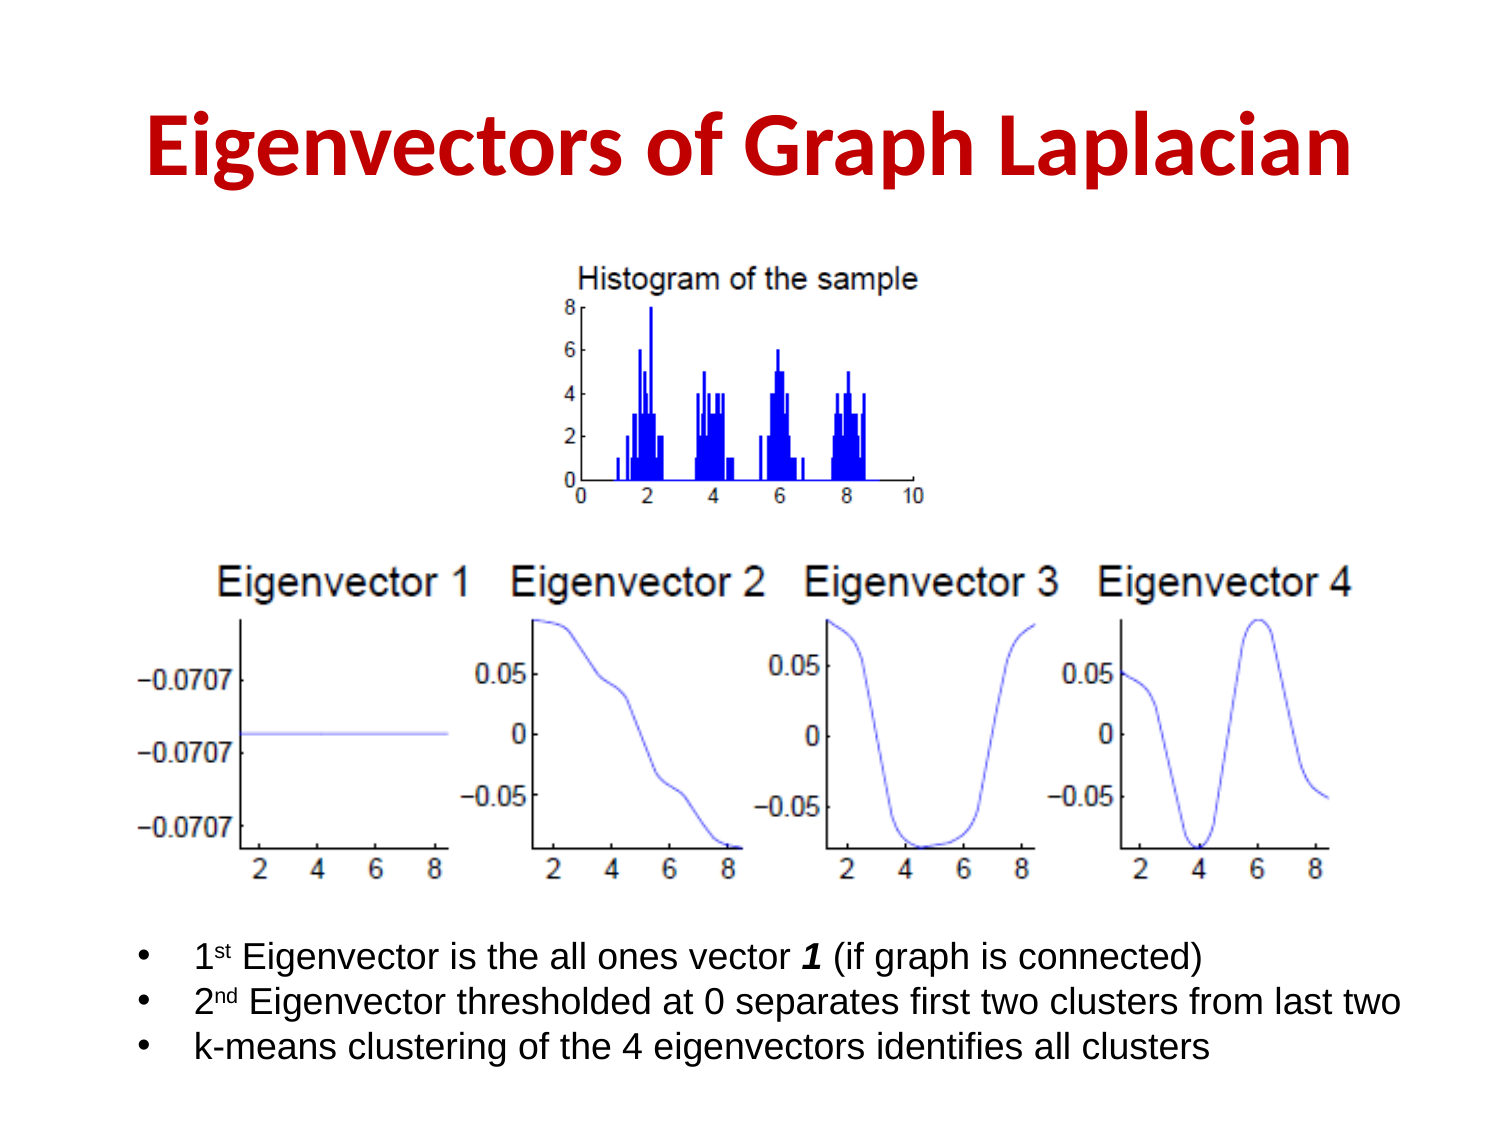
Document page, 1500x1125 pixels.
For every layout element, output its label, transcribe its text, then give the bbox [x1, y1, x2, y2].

picture [537, 249, 938, 516]
title Eigenvectors of Graph Laplacian [75, 45, 1425, 233]
picture [137, 545, 1363, 901]
text_box 1st Eigenvector is the all ones vector 1 (if graph is connected) 2nd Eigenvector thresholded at 0 separates first two clusters from last two k-means clustering of the 4 eigenvectors identifies all clusters [122, 924, 1417, 1075]
